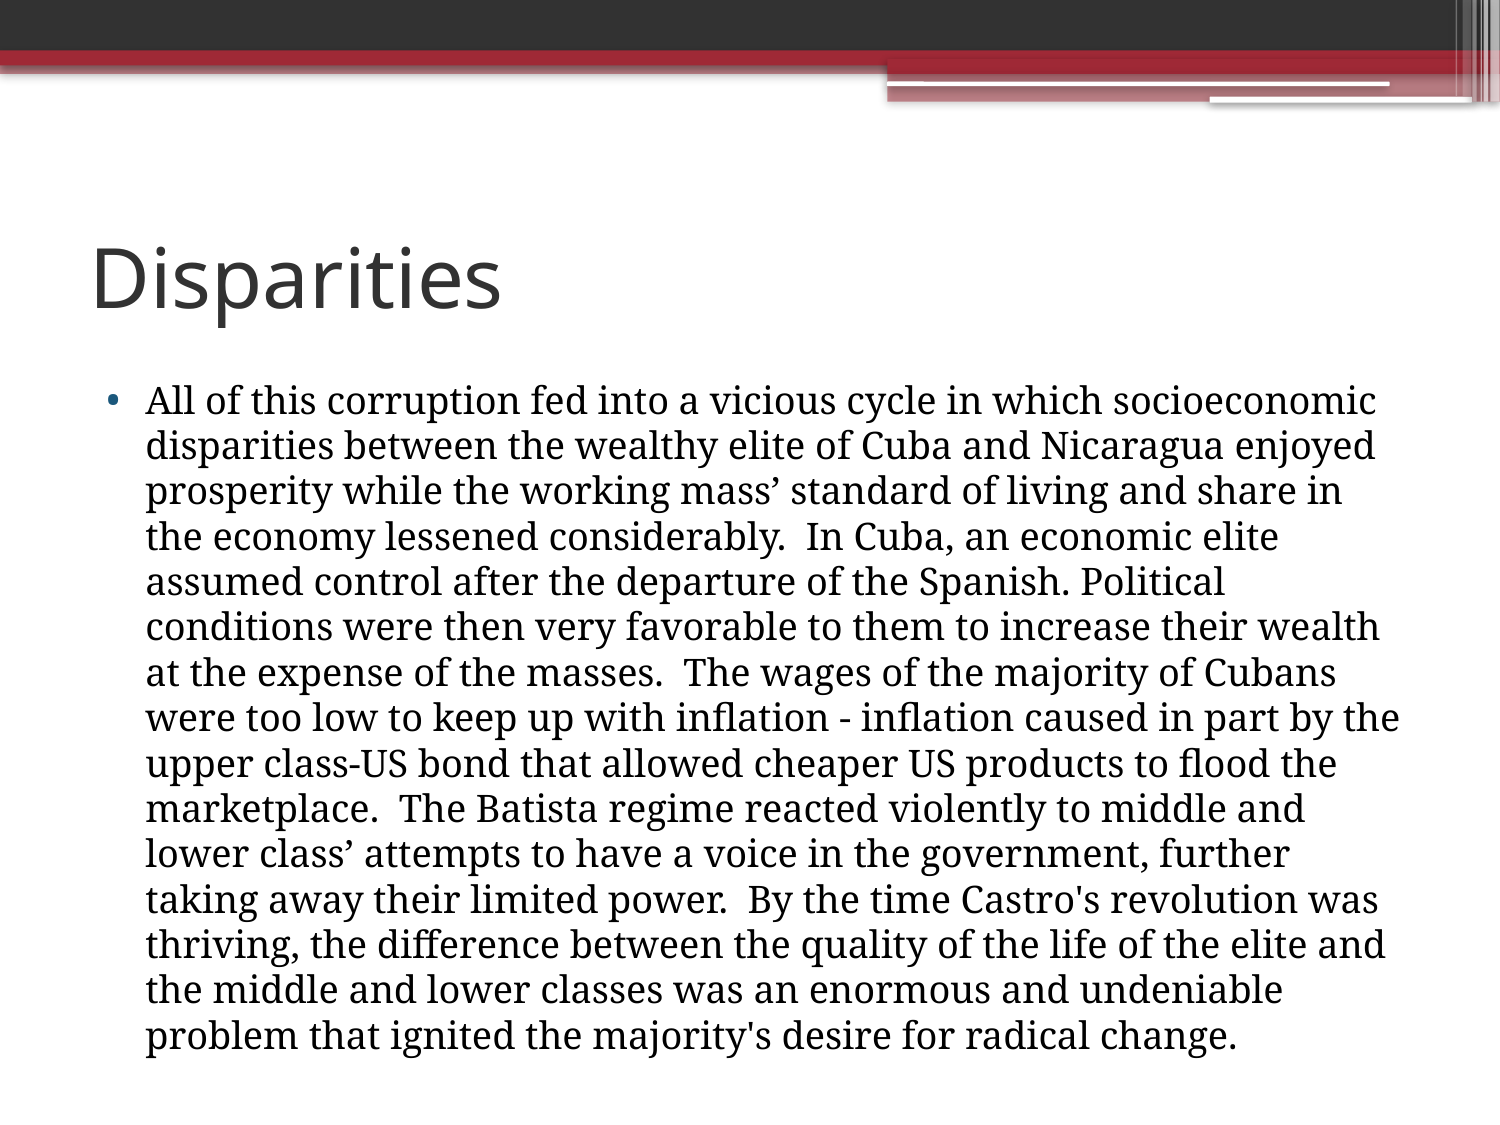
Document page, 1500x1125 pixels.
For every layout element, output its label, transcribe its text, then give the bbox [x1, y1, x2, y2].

title Disparities [75, 187, 1425, 363]
list All of this corruption fed into a vicious cycle in which socioeconomic disparities between the wealthy elite of Cuba and Nicaragua enjoyed prosperity while the working mass’ standard of living and share in the economy lessened considerably. In Cuba, an economic elite assumed control after the departure of the Spanish. Political conditions were then very favorable to them to increase their wealth at the expense of the masses. The wages of the majority of Cubans were too low to keep up with inflation - inflation caused in part by the upper class-US bond that allowed cheaper US products to flood the marketplace. The Batista regime reacted violently to middle and lower class’ attempts to have a voice in the government, further taking away their limited power. By the time Castro's revolution was thriving, the difference between the quality of the life of the elite and the middle and lower classes was an enormous and undeniable problem that ignited the majority's desire for radical change. [75, 368, 1425, 1079]
